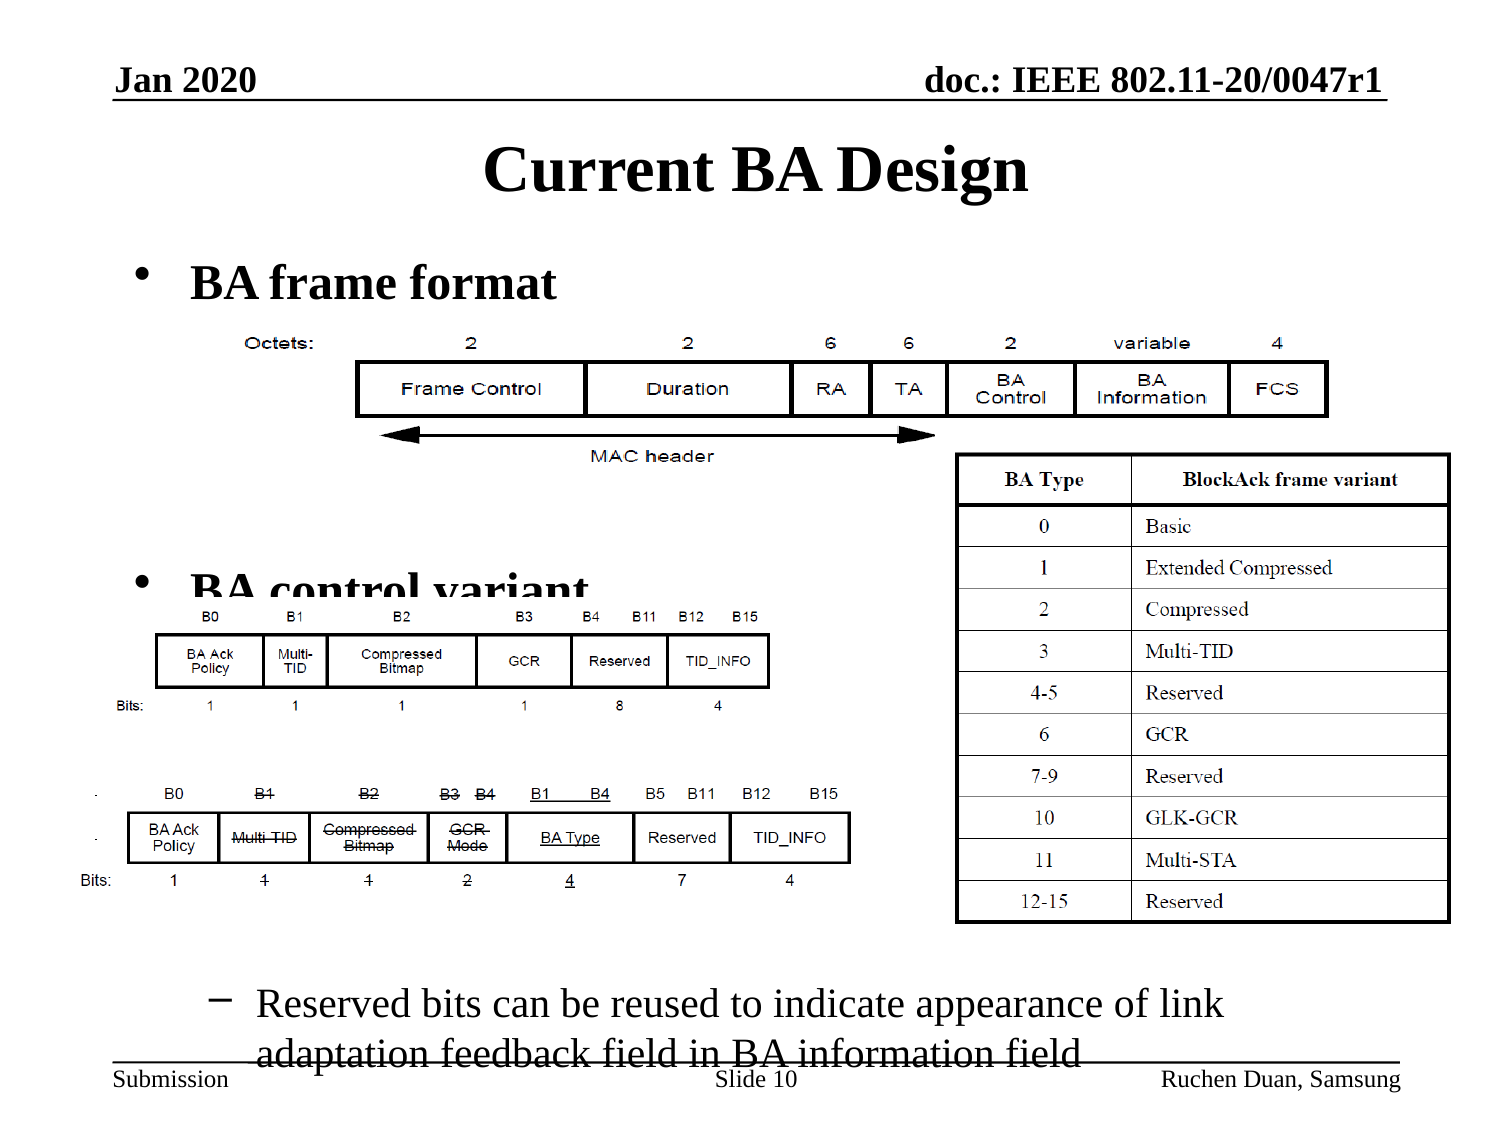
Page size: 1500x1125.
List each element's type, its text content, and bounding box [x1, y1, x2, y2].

list BA frame format BA control variant Reserved bits can be reused to indicate appearance of link adaptation feedback field in BA information field [118, 241, 1394, 655]
footer Ruchen Duan, Samsung [1157, 1061, 1402, 1093]
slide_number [114, 54, 259, 101]
picture [72, 773, 870, 897]
slide_number Slide 10 [712, 1061, 800, 1093]
title Current BA Design [118, 77, 1394, 241]
picture [72, 597, 794, 717]
picture [212, 320, 1457, 937]
